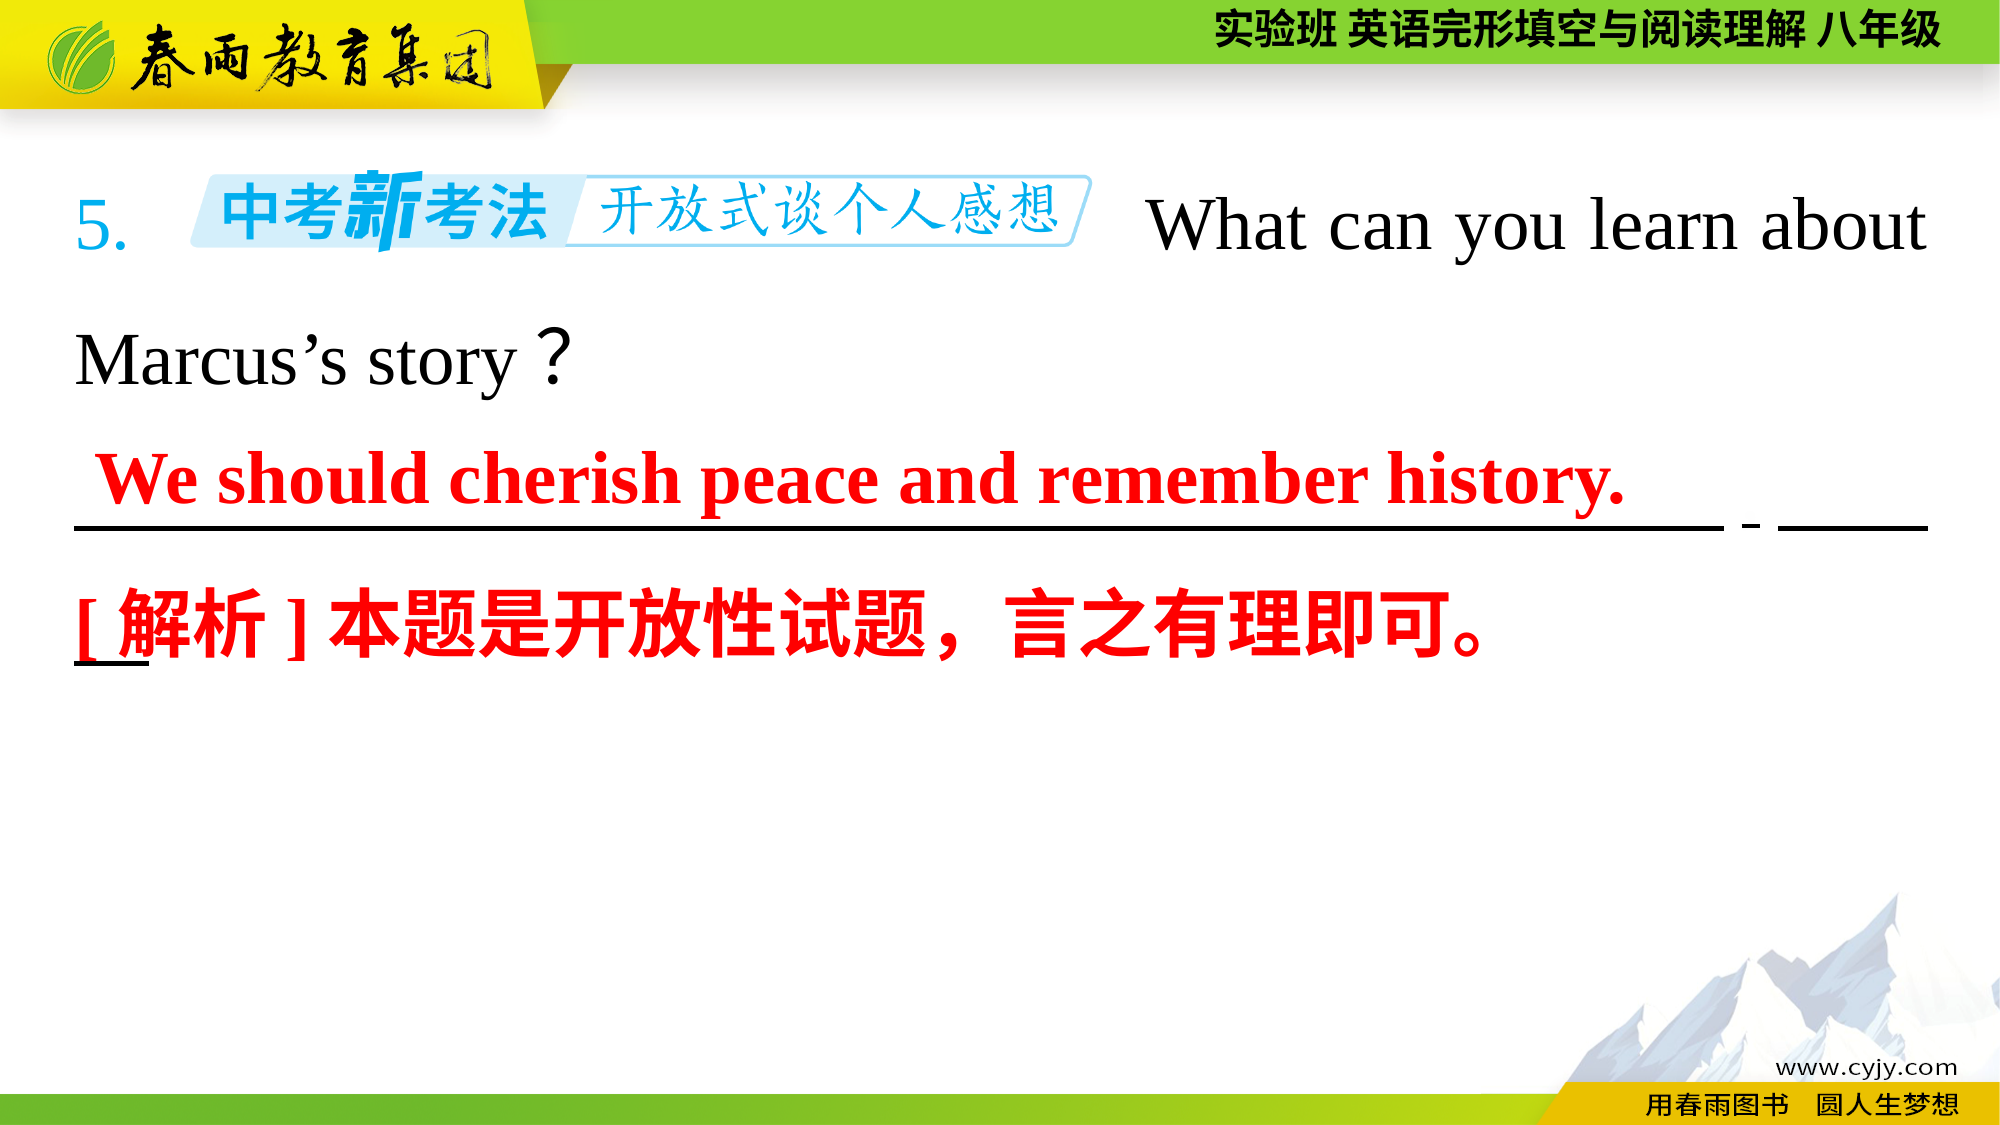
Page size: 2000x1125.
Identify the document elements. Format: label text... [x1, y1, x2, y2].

text_box [解析]本题是开放性试题，言之有理即可。 [59, 524, 1944, 675]
text_box We should cherish peace and remember history. [79, 375, 1730, 524]
picture [0, 0, 2000, 1125]
list 5. What can you learn about Marcus’s story？ , [59, 122, 1944, 524]
